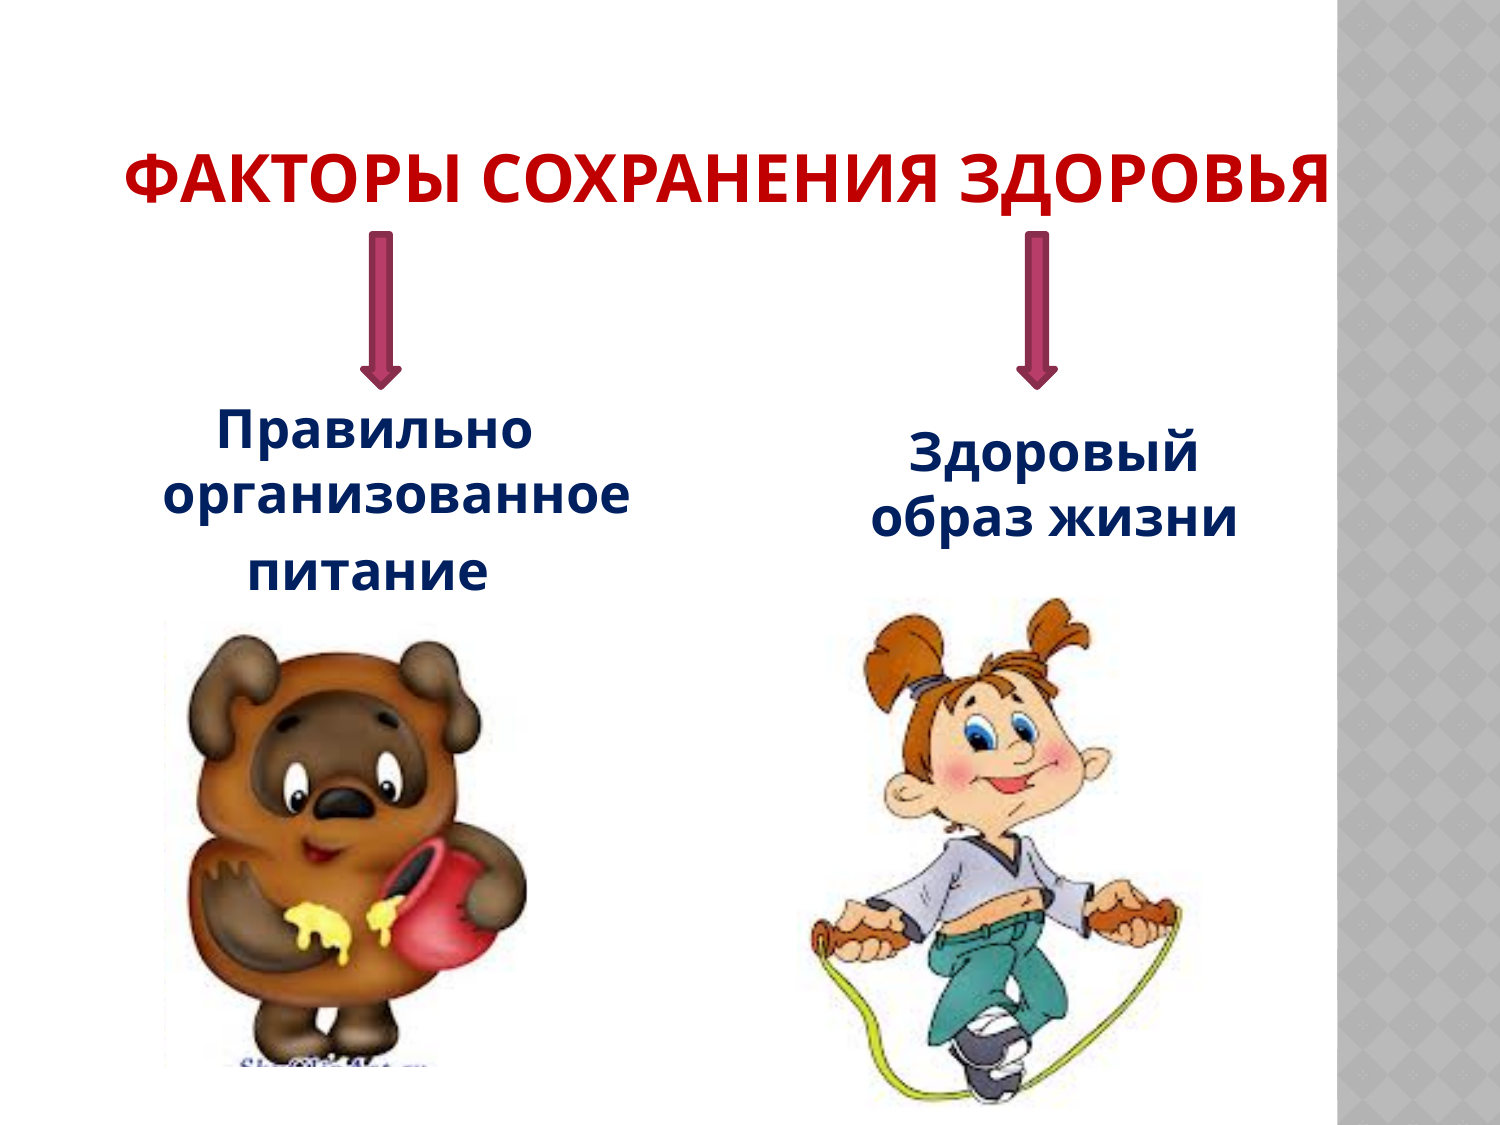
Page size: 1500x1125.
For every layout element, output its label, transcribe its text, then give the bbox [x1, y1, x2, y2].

text_box Правильно организованное питание [0, 386, 750, 609]
text_box ФАКТОРЫ СОХРАНЕНИЯ ЗДОРОВЬЯ [109, 128, 1349, 224]
picture [796, 585, 1208, 1125]
text_box [1016, 231, 1058, 390]
picture [163, 620, 528, 1067]
text_box Здоровый образ жизни [832, 410, 1278, 555]
text_box [360, 231, 402, 390]
